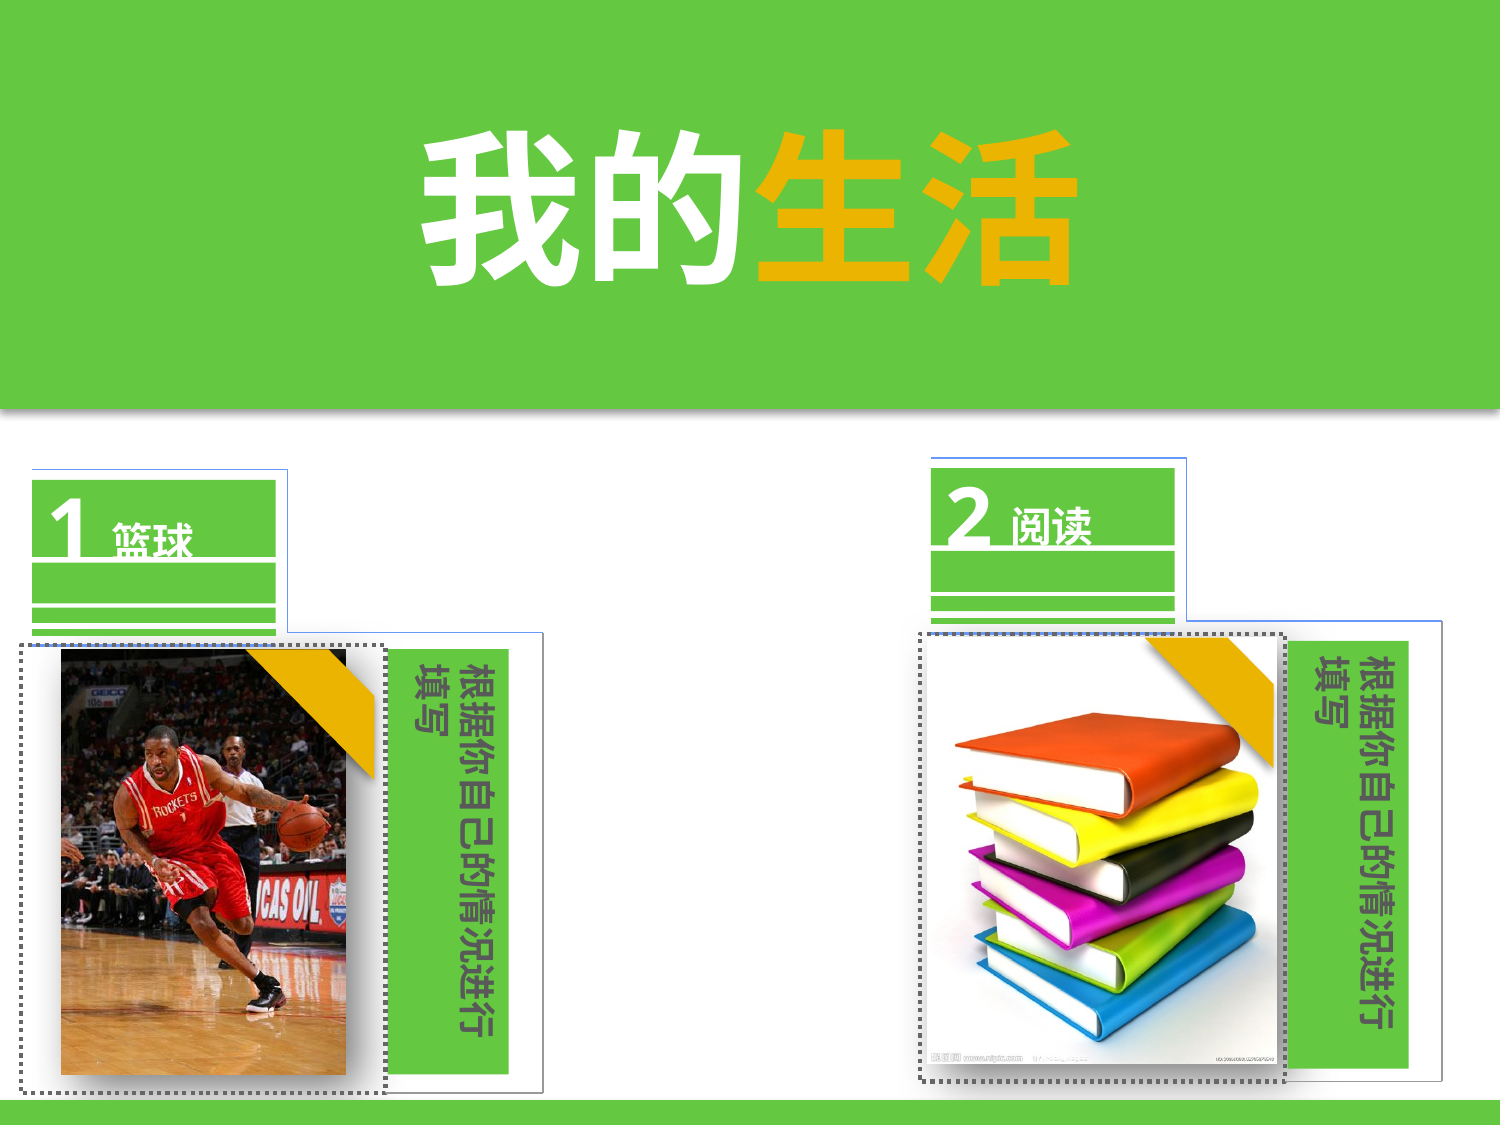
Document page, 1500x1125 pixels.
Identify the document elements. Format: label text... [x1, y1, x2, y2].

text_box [20, 467, 544, 1094]
text_box 我的生活 [0, 0, 1500, 411]
text_box [0, 1098, 1500, 1125]
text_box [919, 456, 1443, 1082]
